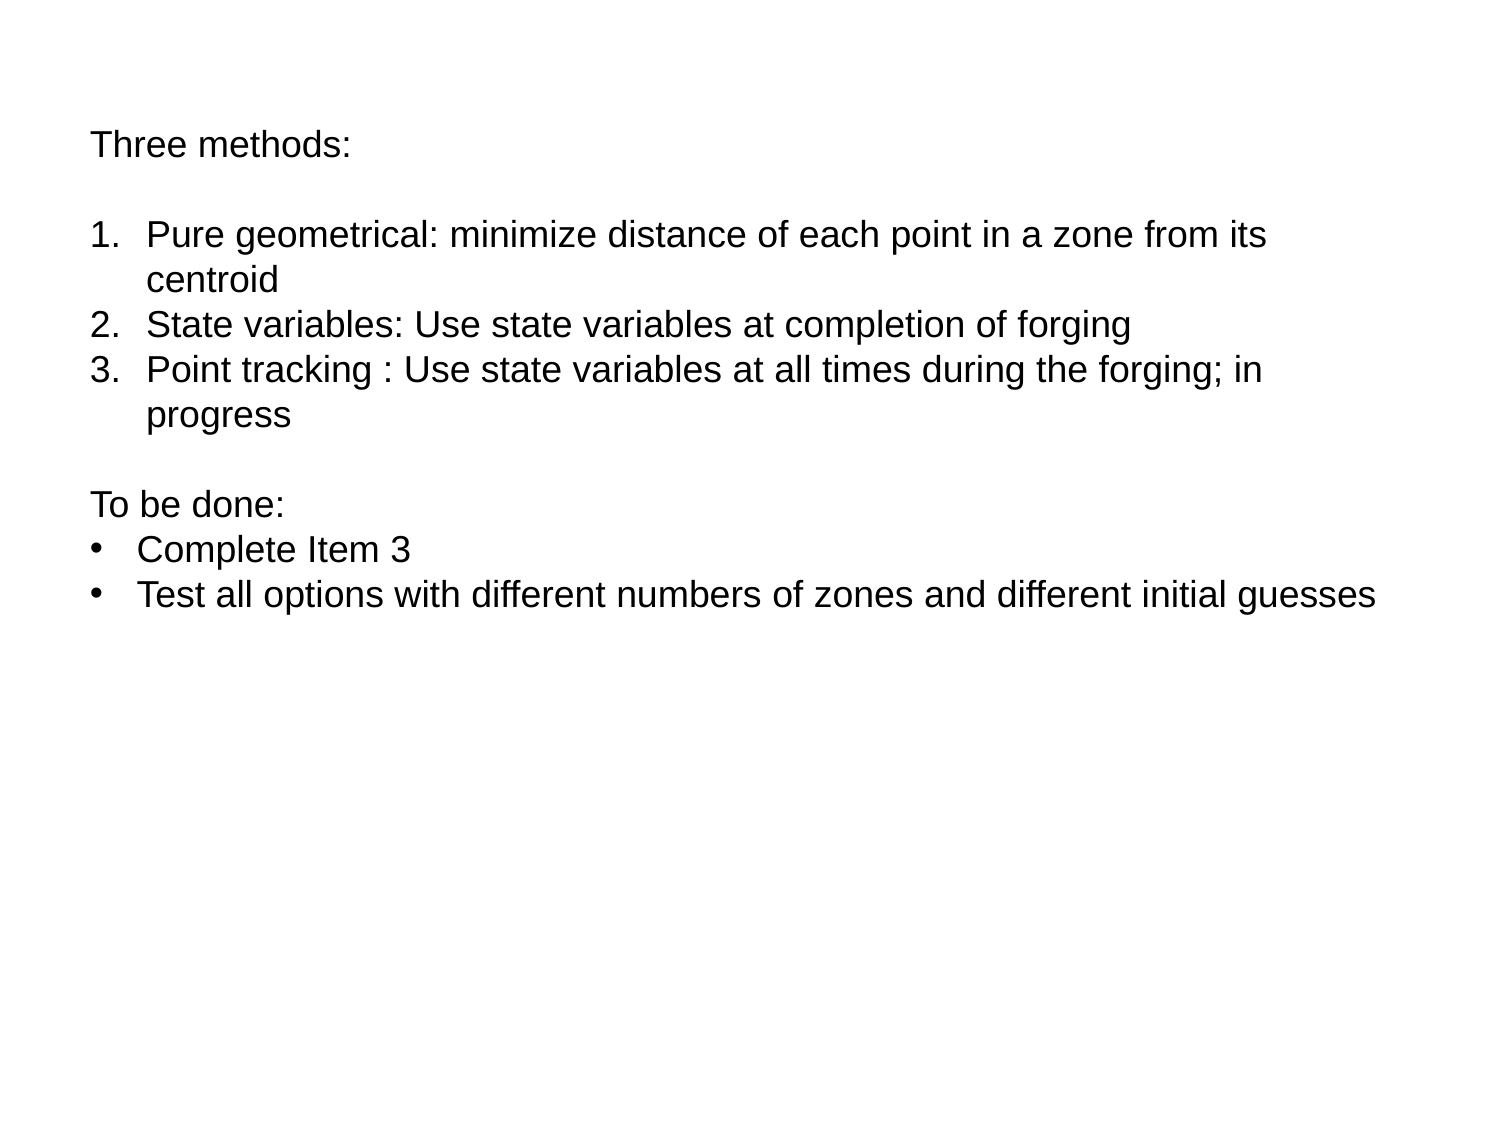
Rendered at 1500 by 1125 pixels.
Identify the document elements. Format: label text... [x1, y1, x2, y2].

text_box Three methods: Pure geometrical: minimize distance of each point in a zone from its centroid State variables: Use state variables at completion of forging Point tracking : Use state variables at all times during the forging; in progress To be done: Complete Item 3 Test all options with different numbers of zones and different initial guesses [75, 112, 1400, 623]
